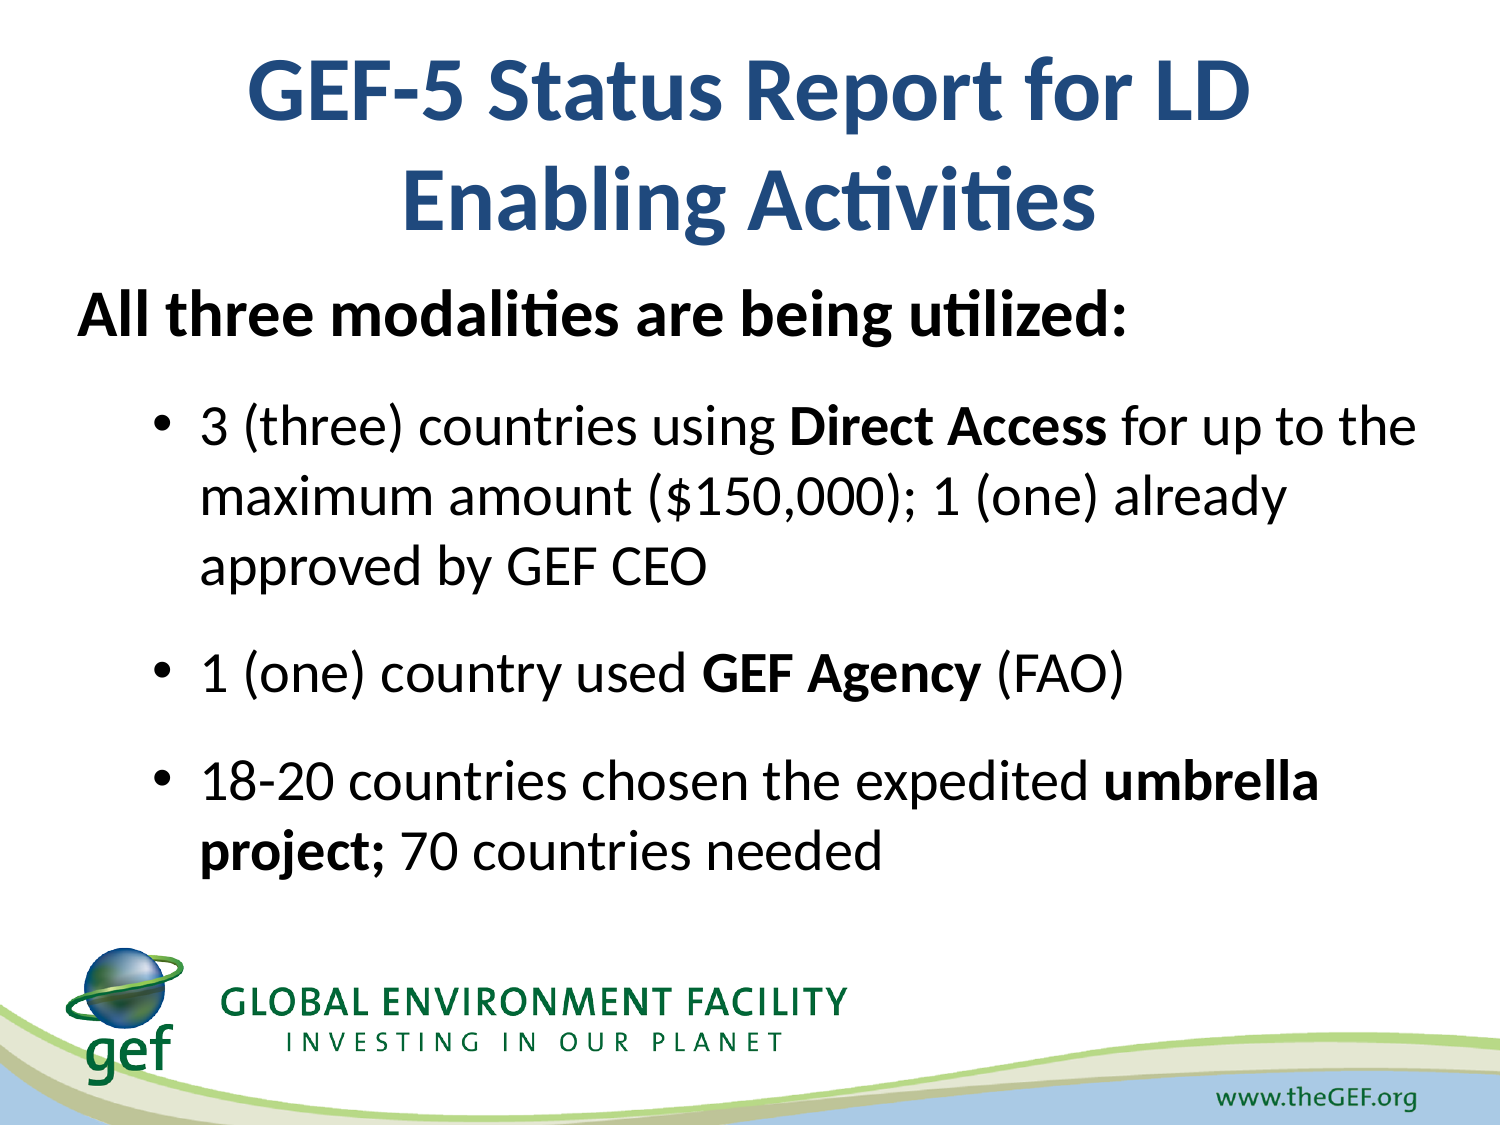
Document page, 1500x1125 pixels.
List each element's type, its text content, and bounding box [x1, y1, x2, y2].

title GEF-5 Status Report for LD Enabling Activities [74, 44, 1426, 233]
picture [0, 920, 1500, 1125]
text_box All three modalities are being utilized: 3 (three) countries using Direct Access for up to the maximum amount ($150,000); 1 (one) already approved by GEF CEO 1 (one) country used GEF Agency (FAO) 18-20 countries chosen the expedited umbrella project; 70 countries needed [62, 262, 1463, 975]
